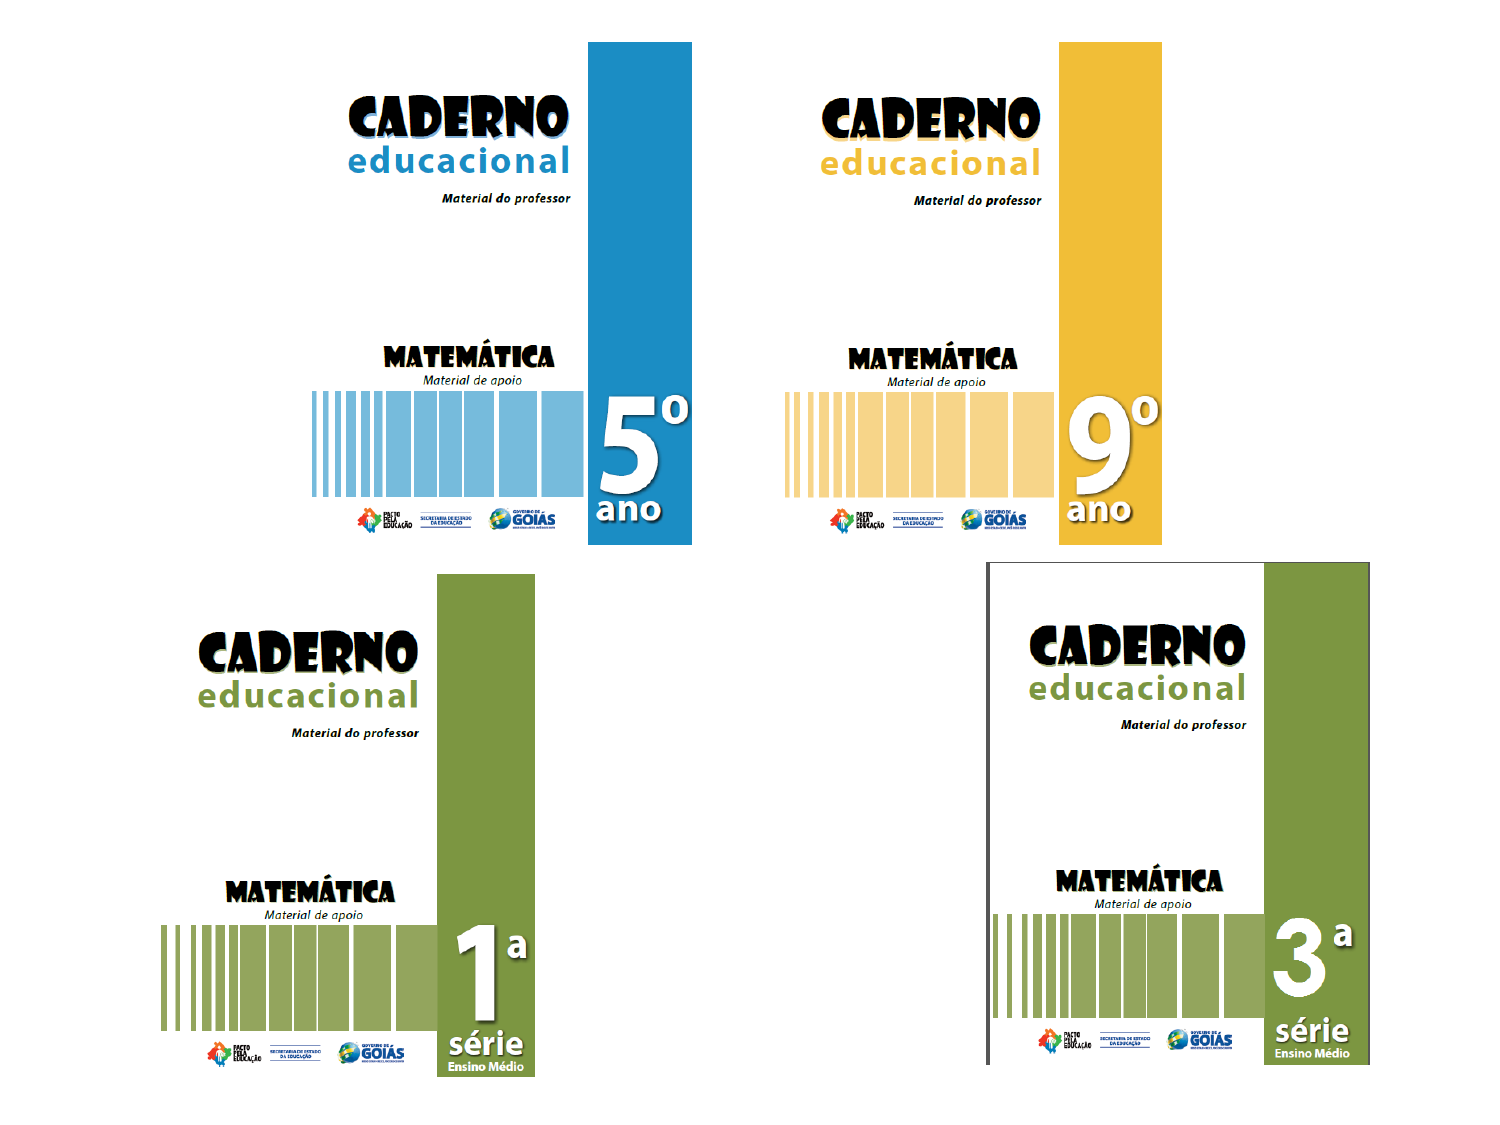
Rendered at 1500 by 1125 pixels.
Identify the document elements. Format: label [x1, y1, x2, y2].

picture [785, 42, 1162, 545]
picture [985, 562, 1371, 1065]
picture [159, 573, 536, 1077]
picture [312, 42, 692, 545]
